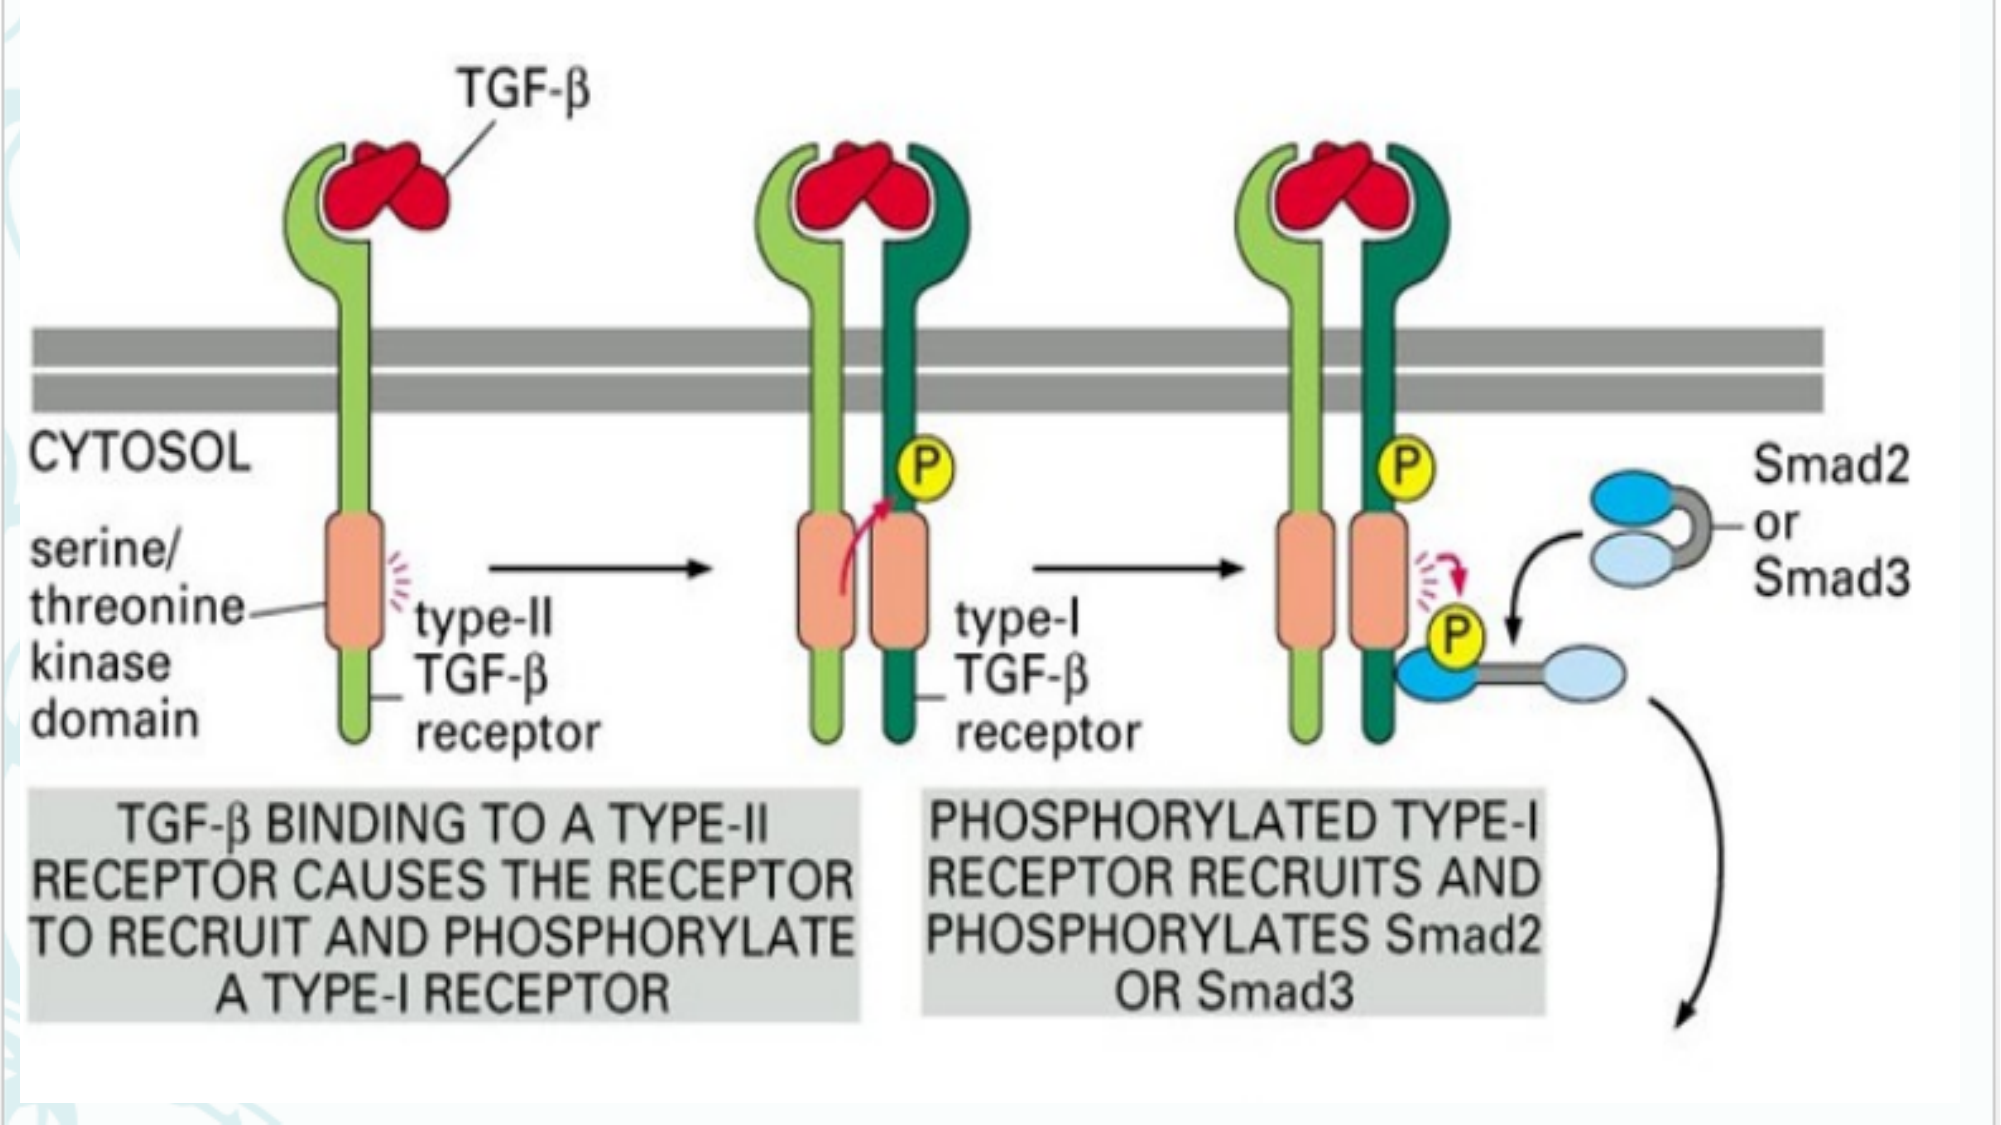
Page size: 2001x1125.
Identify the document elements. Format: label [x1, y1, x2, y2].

picture [0, 0, 2001, 1125]
list [20, 0, 1960, 1103]
